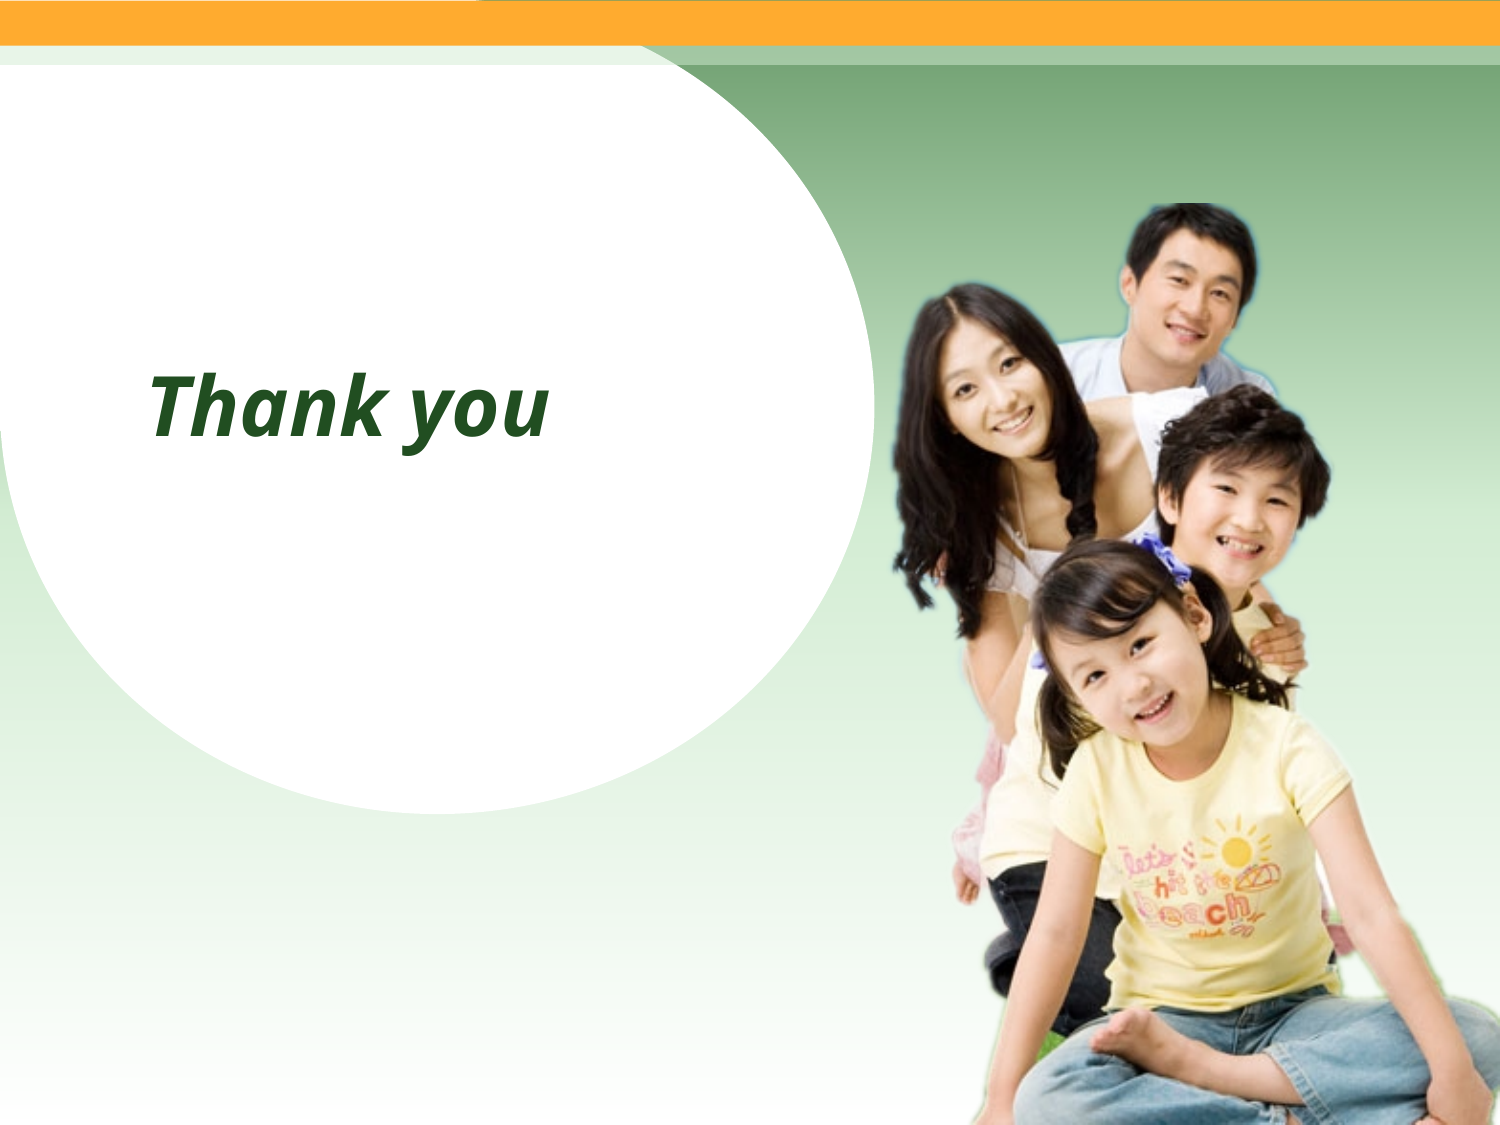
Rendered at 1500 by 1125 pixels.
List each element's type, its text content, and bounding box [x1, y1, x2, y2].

text_box Thank you [130, 281, 854, 544]
picture [870, 203, 1500, 1125]
